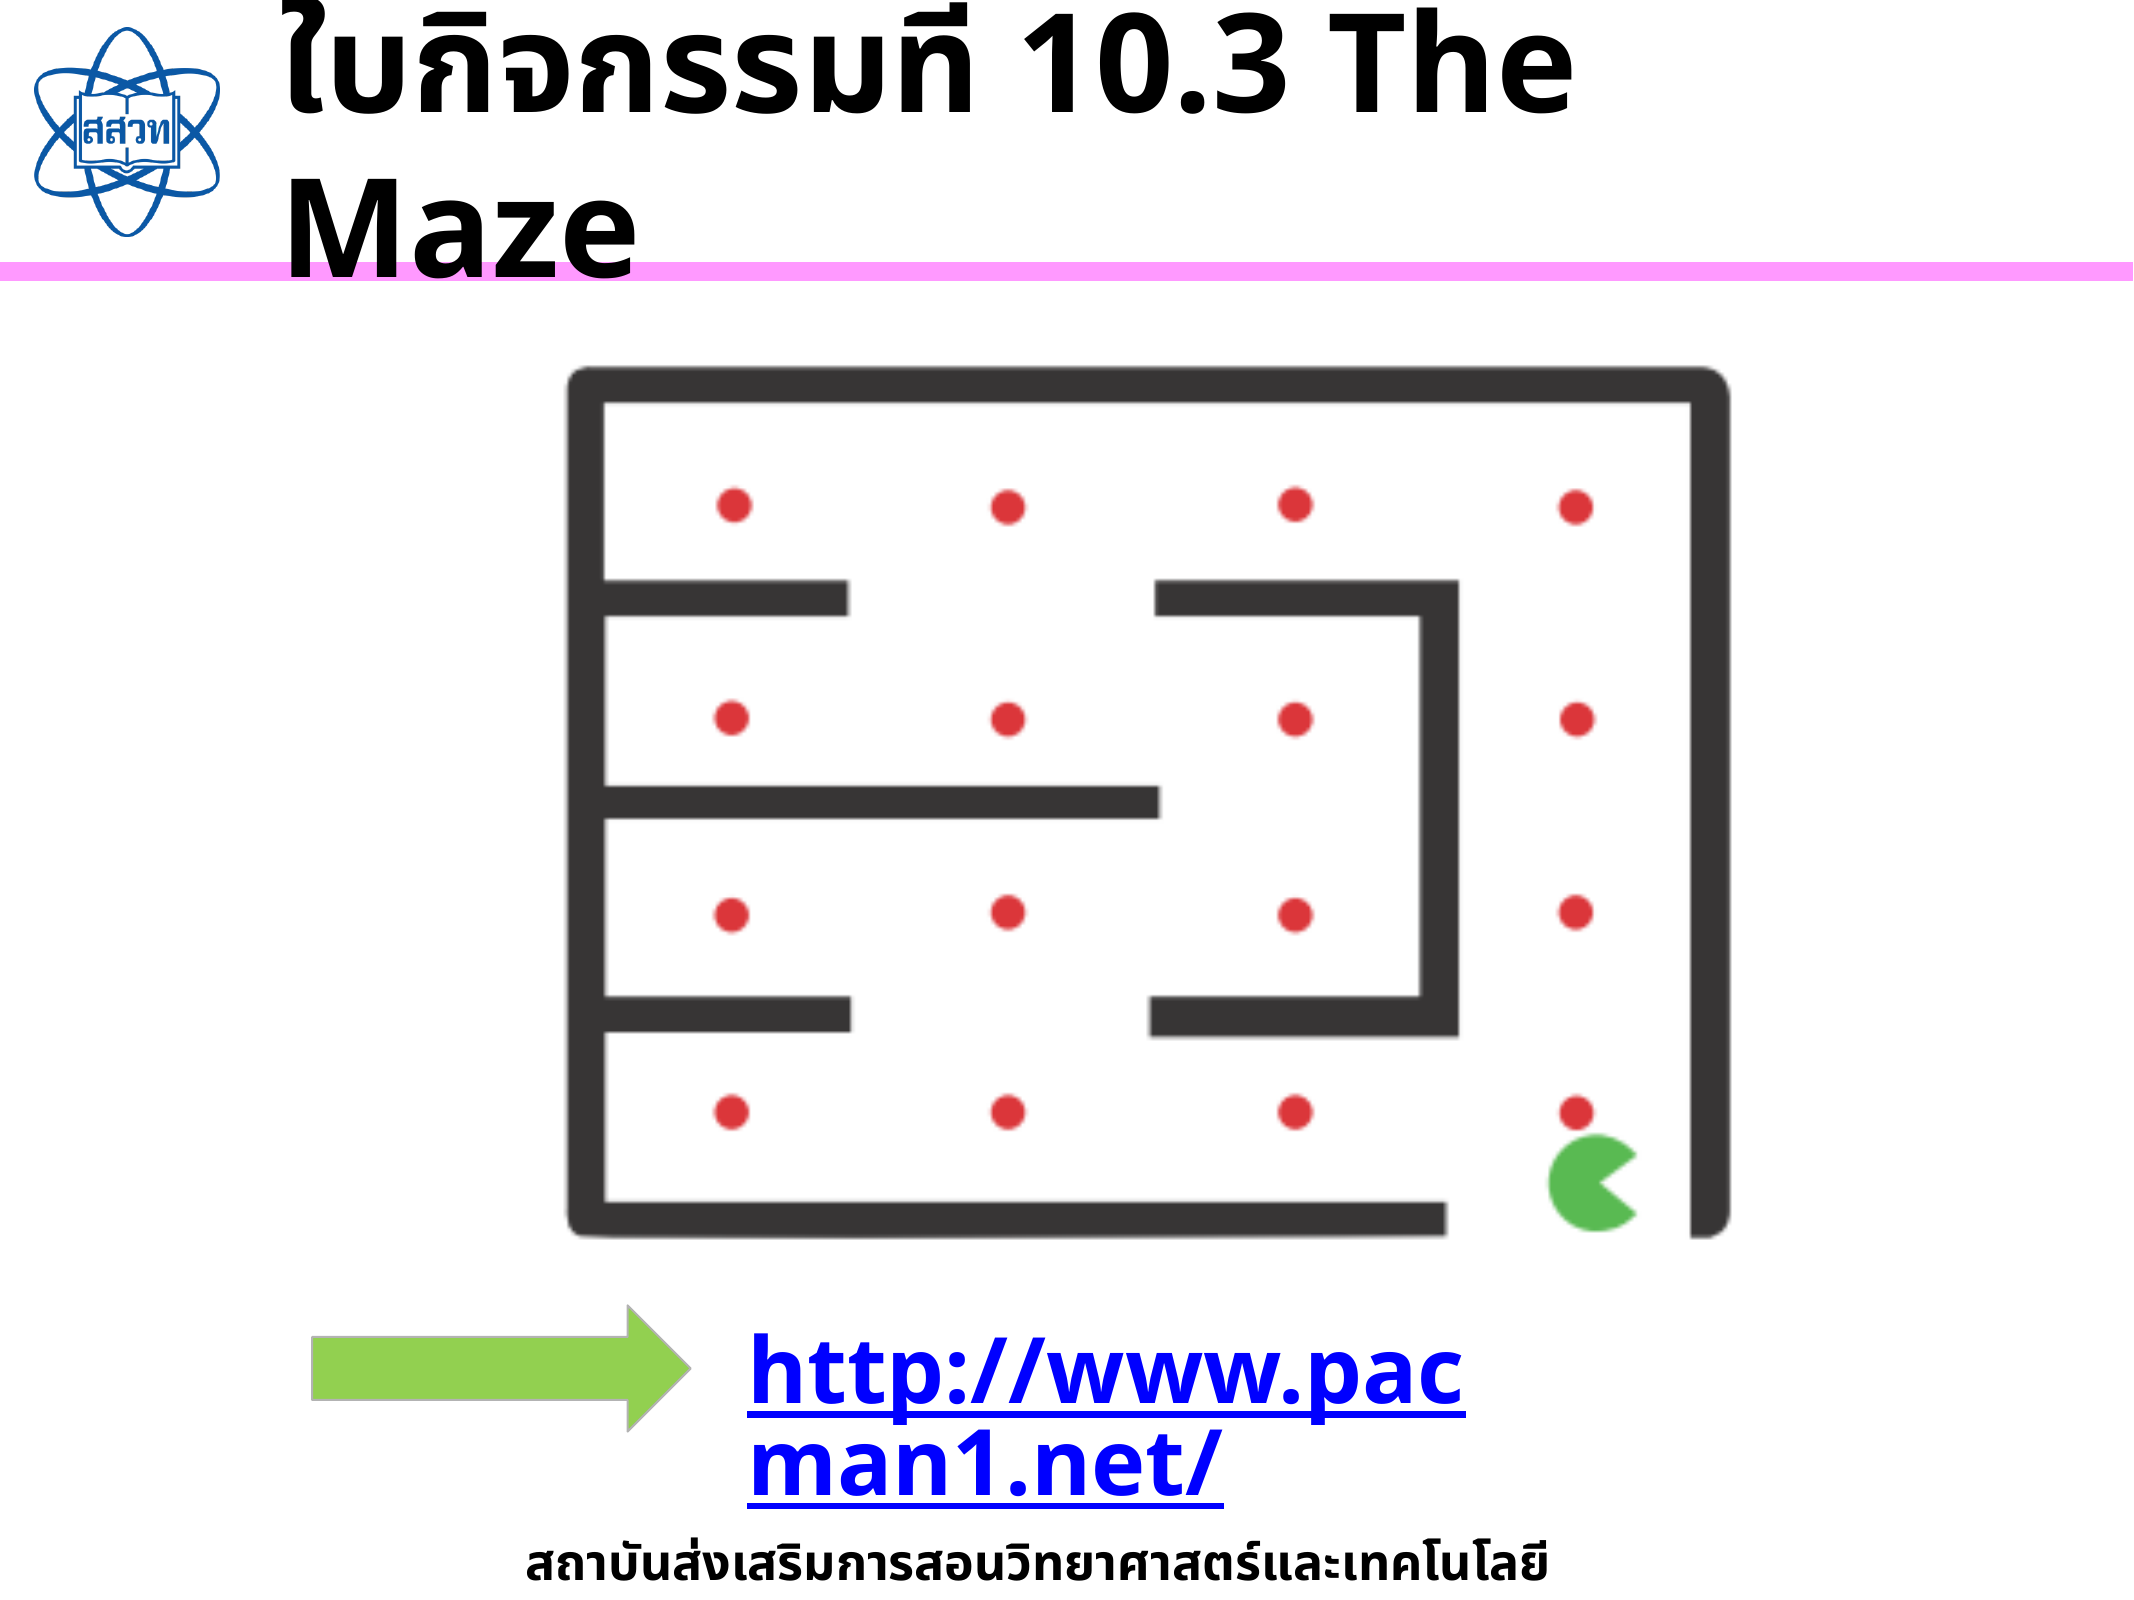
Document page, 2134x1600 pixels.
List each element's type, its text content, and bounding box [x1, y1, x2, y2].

text_box http://www.pacman1.net/ [732, 1304, 1569, 1445]
text_box ใบกิจกรรมที่ 10.3 The Maze [271, 0, 1939, 269]
text_box สถาบันส่งเสริมการสอนวิทยาศาสตร์และเทคโนโลยี [74, 1522, 2002, 1589]
picture [544, 335, 1757, 1288]
text_box ใบกิจกรรมที่ 10.3 The Maze [271, 274, 1939, 314]
text_box [312, 1305, 691, 1432]
picture [33, 27, 220, 237]
